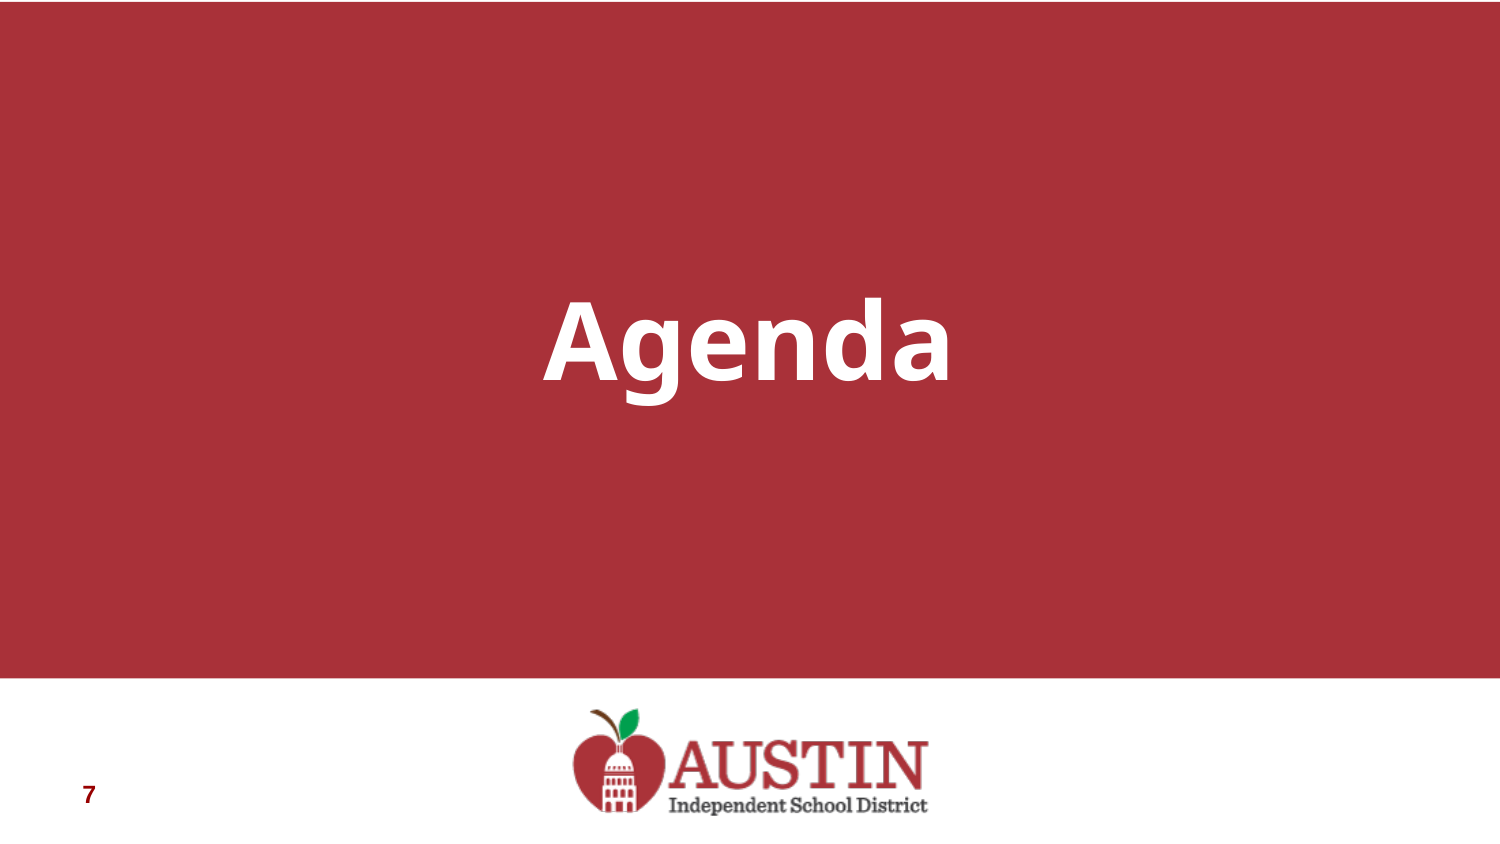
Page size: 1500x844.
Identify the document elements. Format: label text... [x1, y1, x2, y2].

text_box [0, 1, 1500, 679]
picture [565, 692, 934, 831]
title Agenda [51, 29, 1449, 644]
slide_number ‹#› [21, 761, 112, 827]
